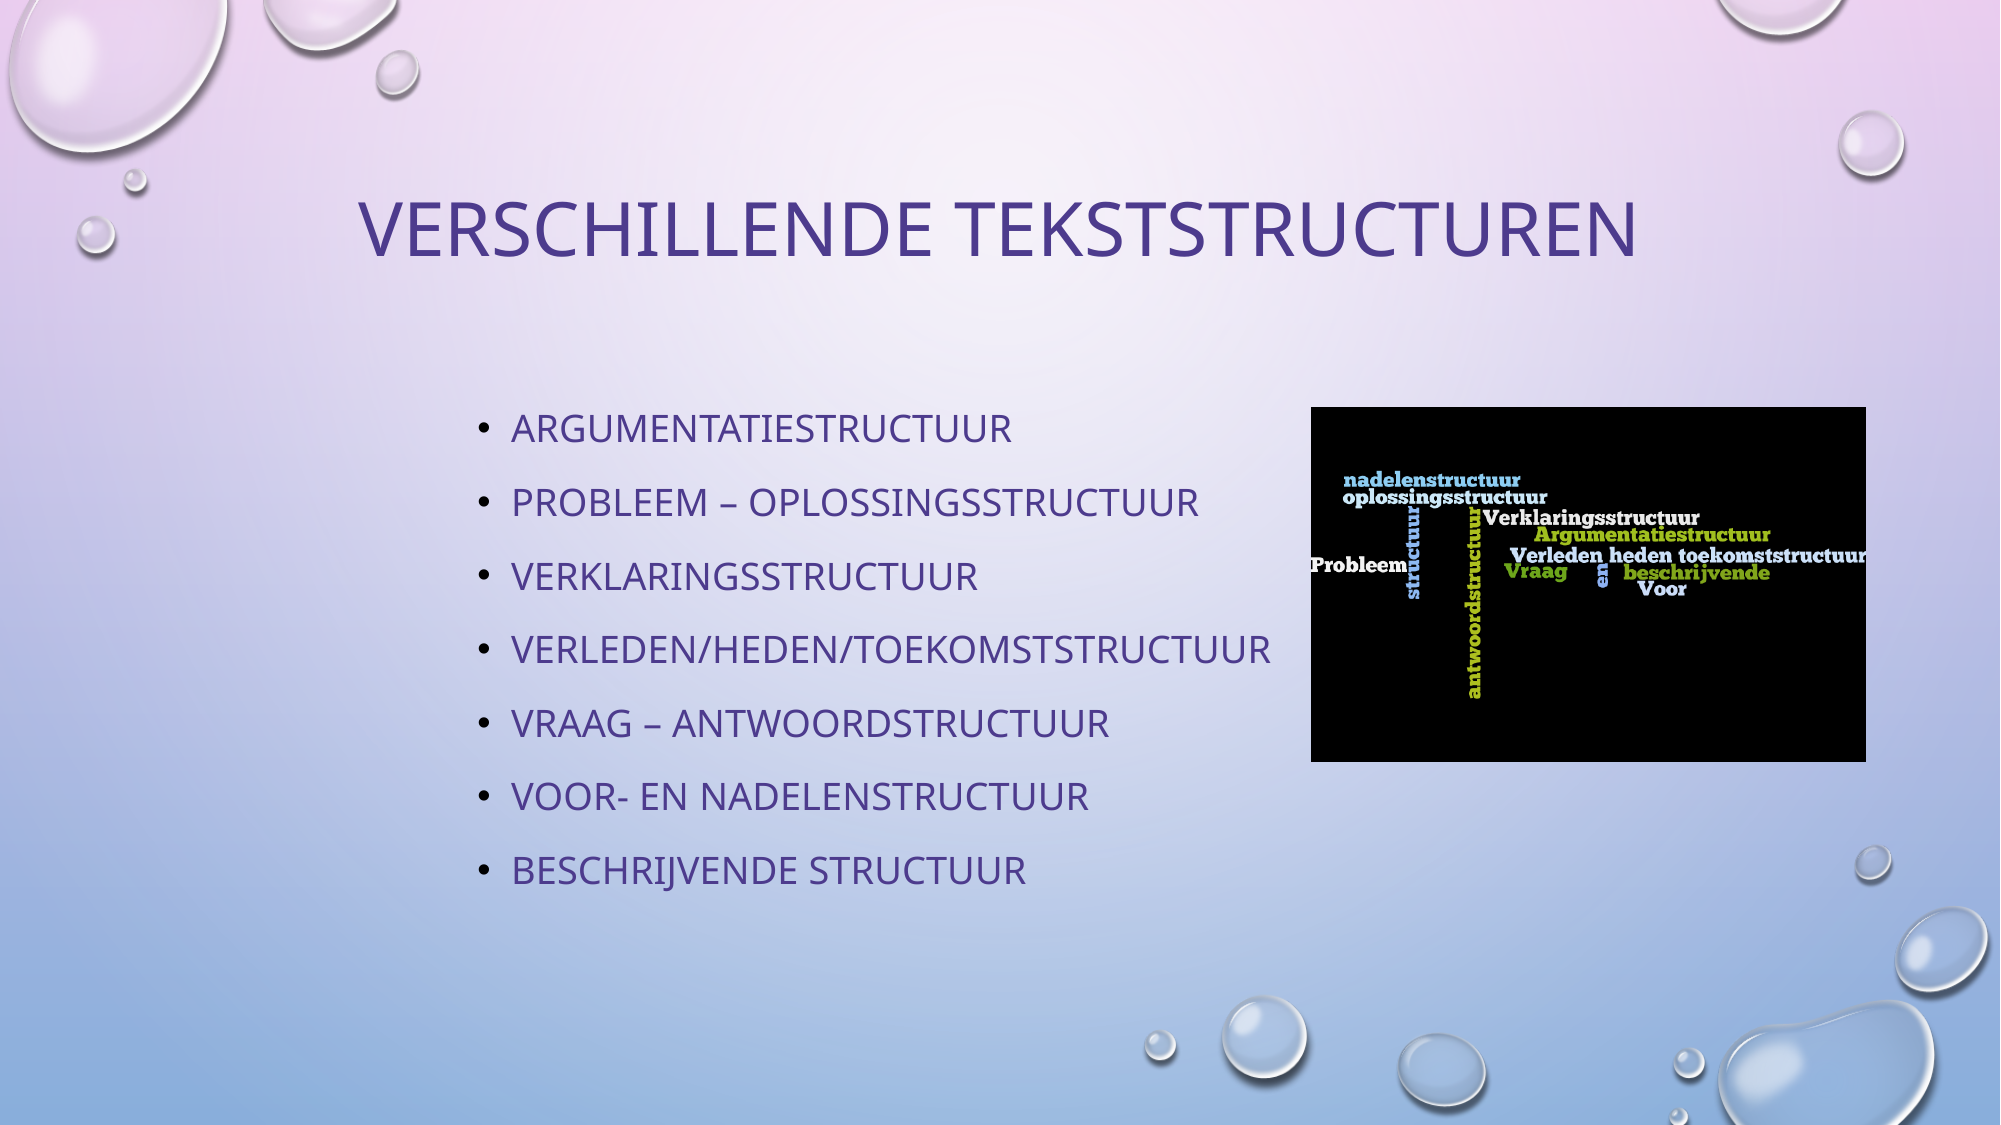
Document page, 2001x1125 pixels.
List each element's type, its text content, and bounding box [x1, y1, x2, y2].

picture [0, 0, 2000, 1125]
list Argumentatiestructuur Probleem – oplossingsstructuur Verklaringsstructuur Verleden/heden/toekomststructuur Vraag – antwoordstructuur Voor- en nadelenstructuur beschrijvende structuur [462, 388, 1293, 950]
title Verschillende tekststructuren [149, 101, 1851, 364]
